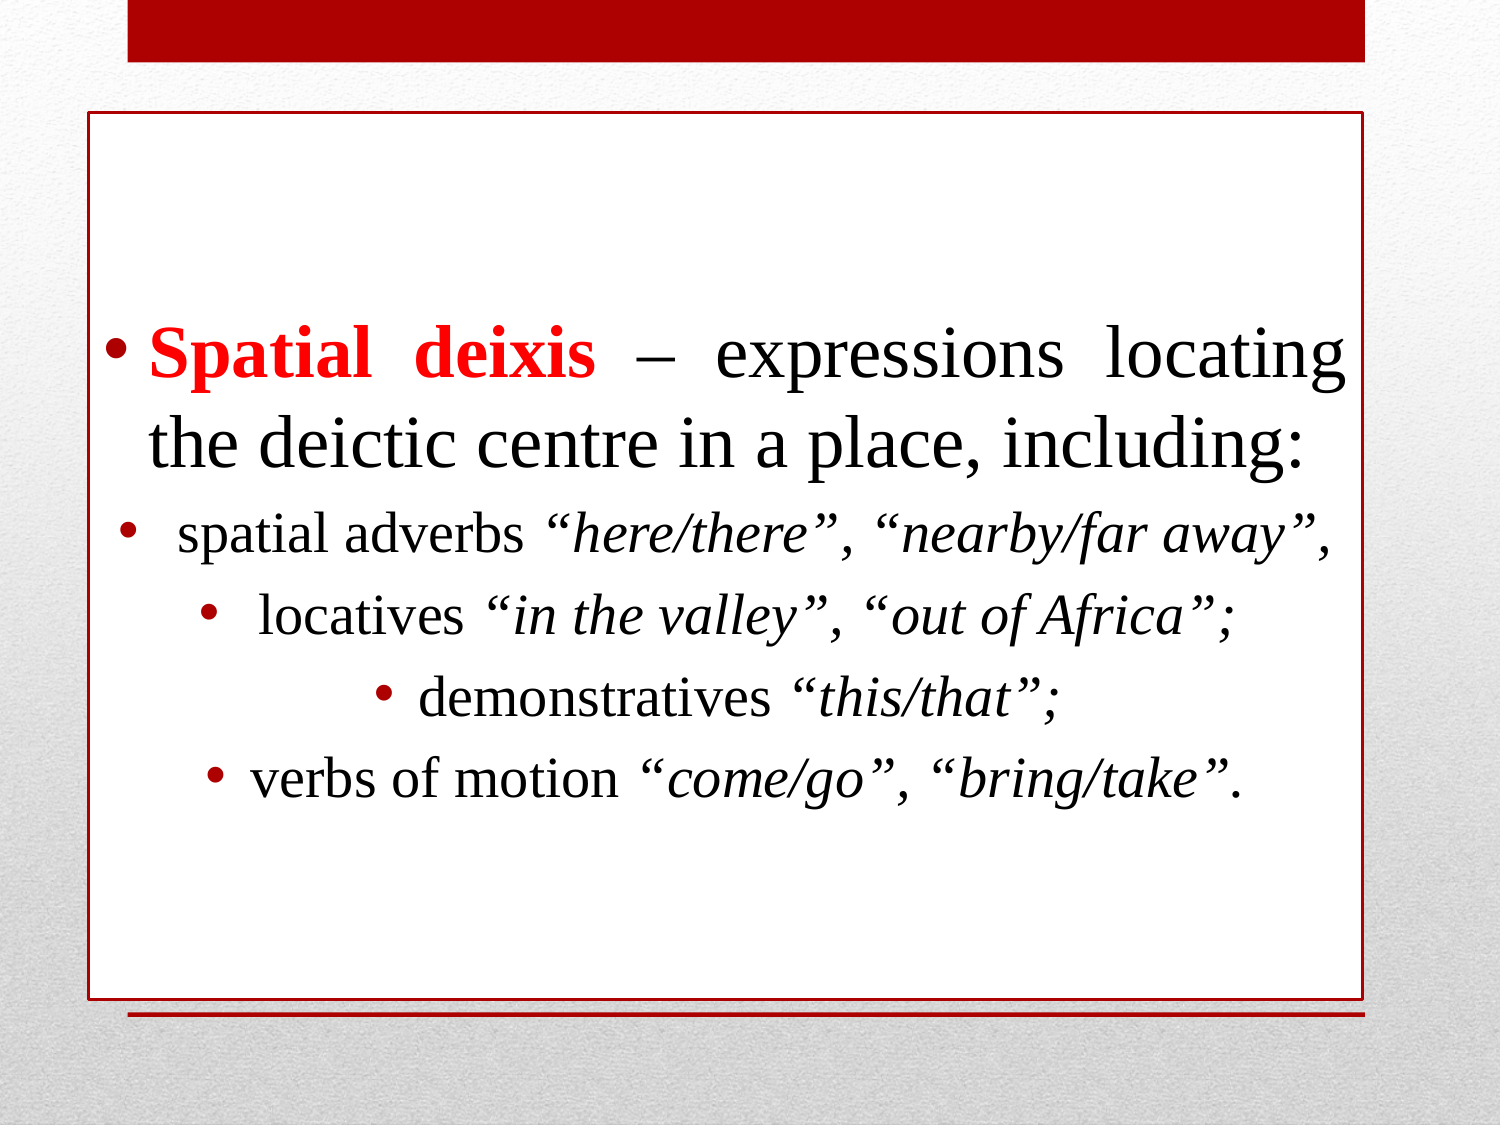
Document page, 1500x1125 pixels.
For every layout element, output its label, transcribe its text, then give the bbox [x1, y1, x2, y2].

list Spatial deixis – expressions locating the deictic centre in a place, including: spatial adverbs “here/there”, “nearby/far away”, locatives “in the valley”, “out of Africa”; demonstratives “this/that”; verbs of motion “come/go”, “bring/take”. [87, 111, 1364, 1001]
